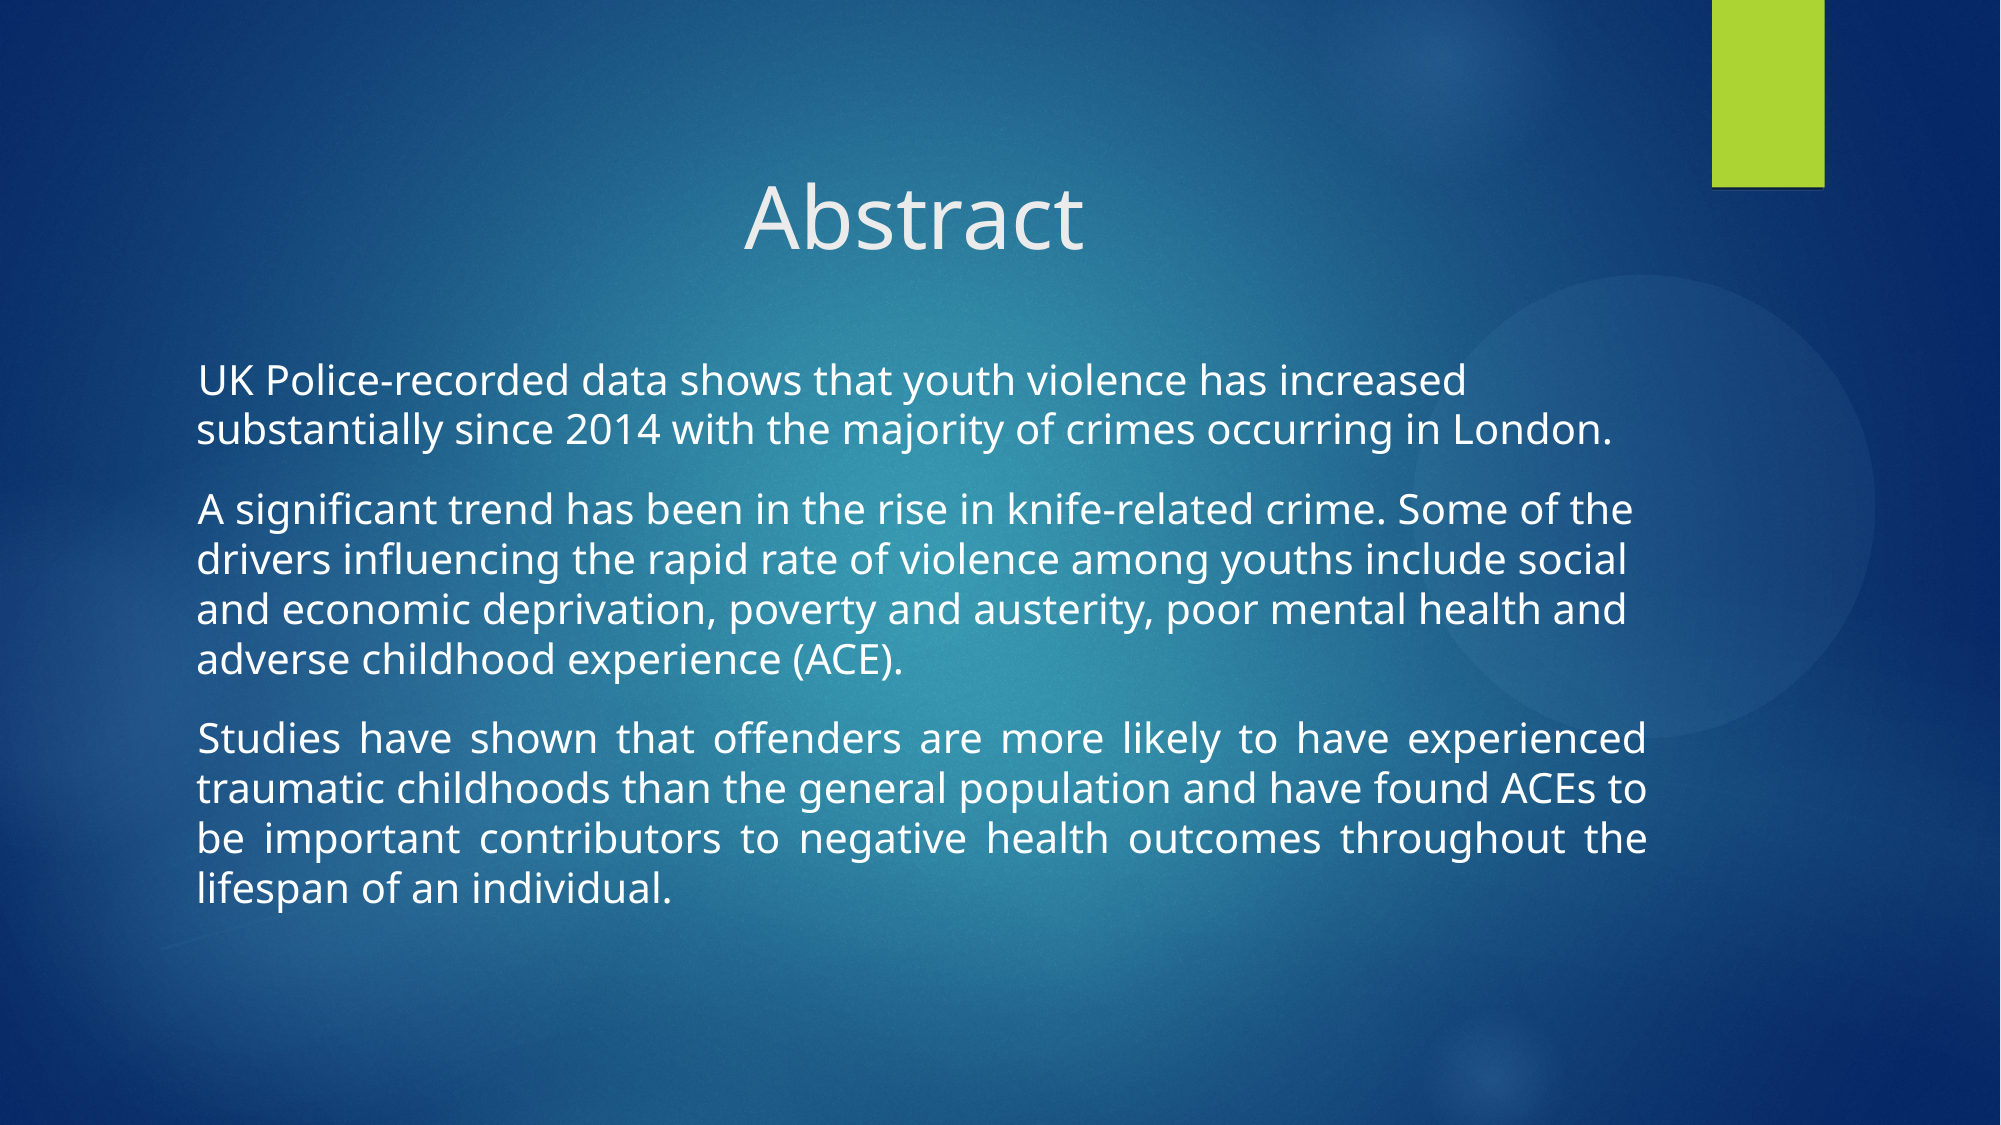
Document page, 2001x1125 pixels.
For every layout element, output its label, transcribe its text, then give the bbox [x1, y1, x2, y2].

picture [0, 0, 2001, 1125]
list UK Police-recorded data shows that youth violence has increased substantially since 2014 with the majority of crimes occurring in London. A significant trend has been in the rise in knife-related crime. Some of the drivers influencing the rapid rate of violence among youths include social and economic deprivation, poverty and austerity, poor mental health and adverse childhood experience (ACE). Studies have shown that offenders are more likely to have experienced traumatic childhoods than the general population and have found ACEs to be important contributors to negative health outcomes throughout the lifespan of an individual. [181, 345, 1649, 1035]
title Abstract [143, 154, 1687, 302]
